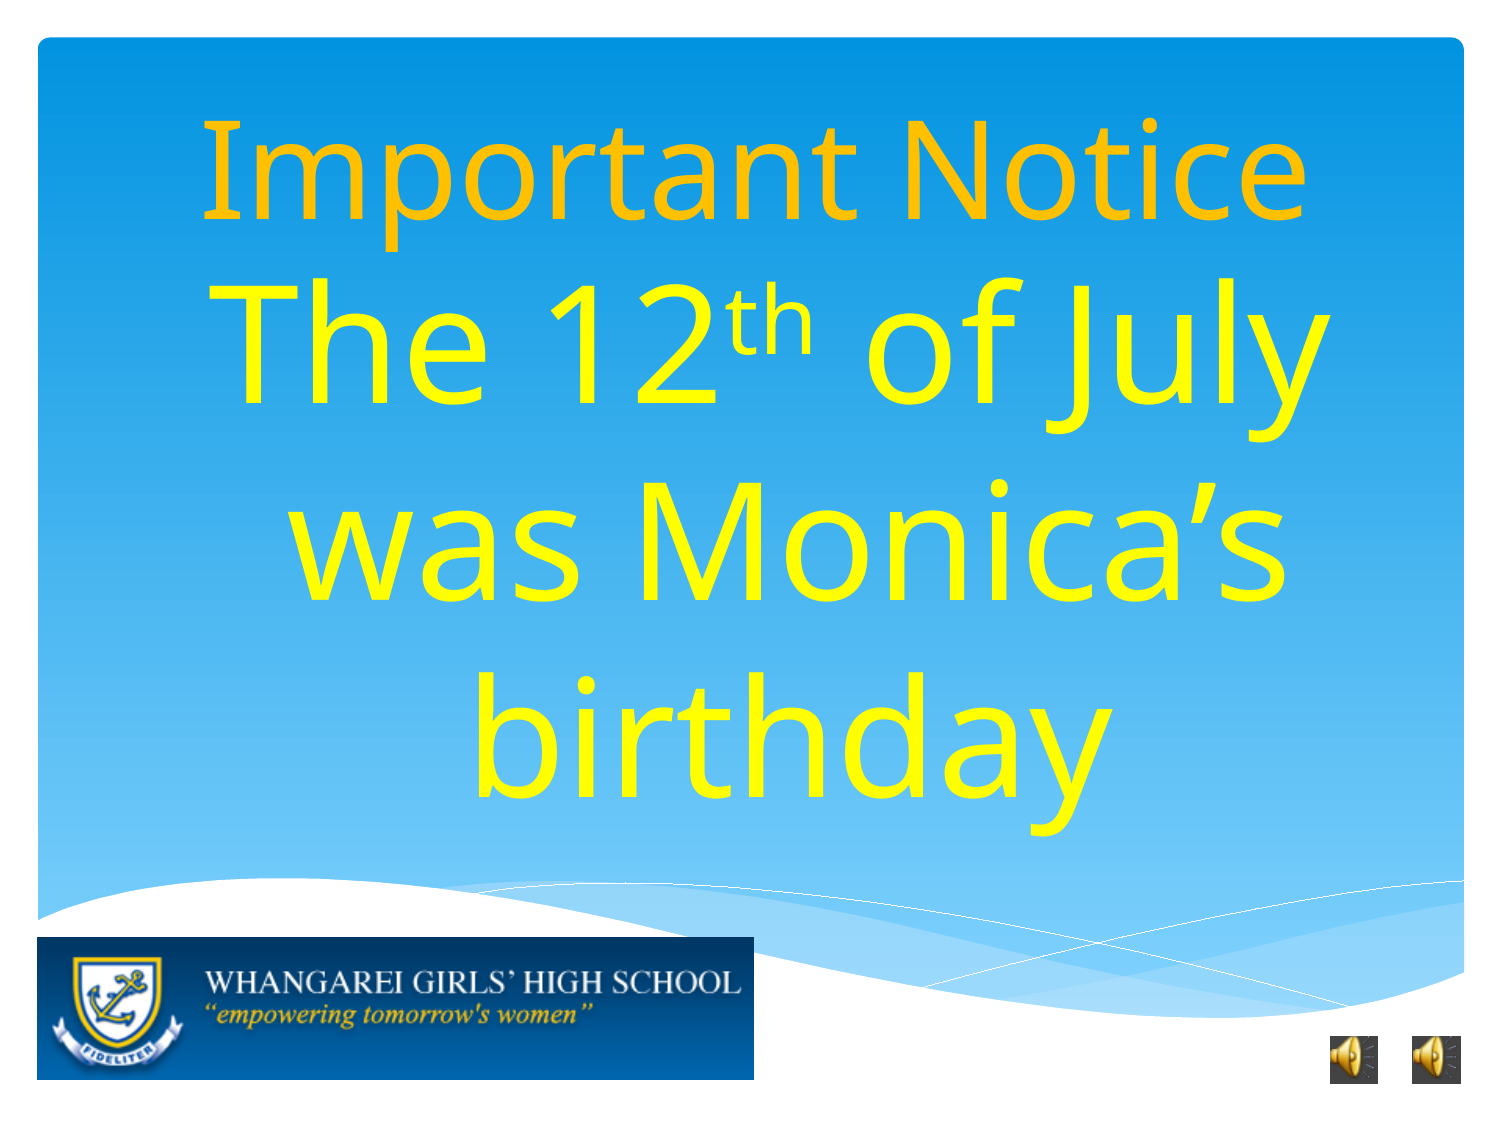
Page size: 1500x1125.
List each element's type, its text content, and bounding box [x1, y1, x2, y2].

text_box The 12th of July was Monica’s birthday [149, 231, 1391, 963]
picture [37, 937, 754, 1080]
picture [1328, 1034, 1380, 1086]
text_box Important Notice [149, 37, 1362, 255]
picture [1411, 1034, 1462, 1086]
